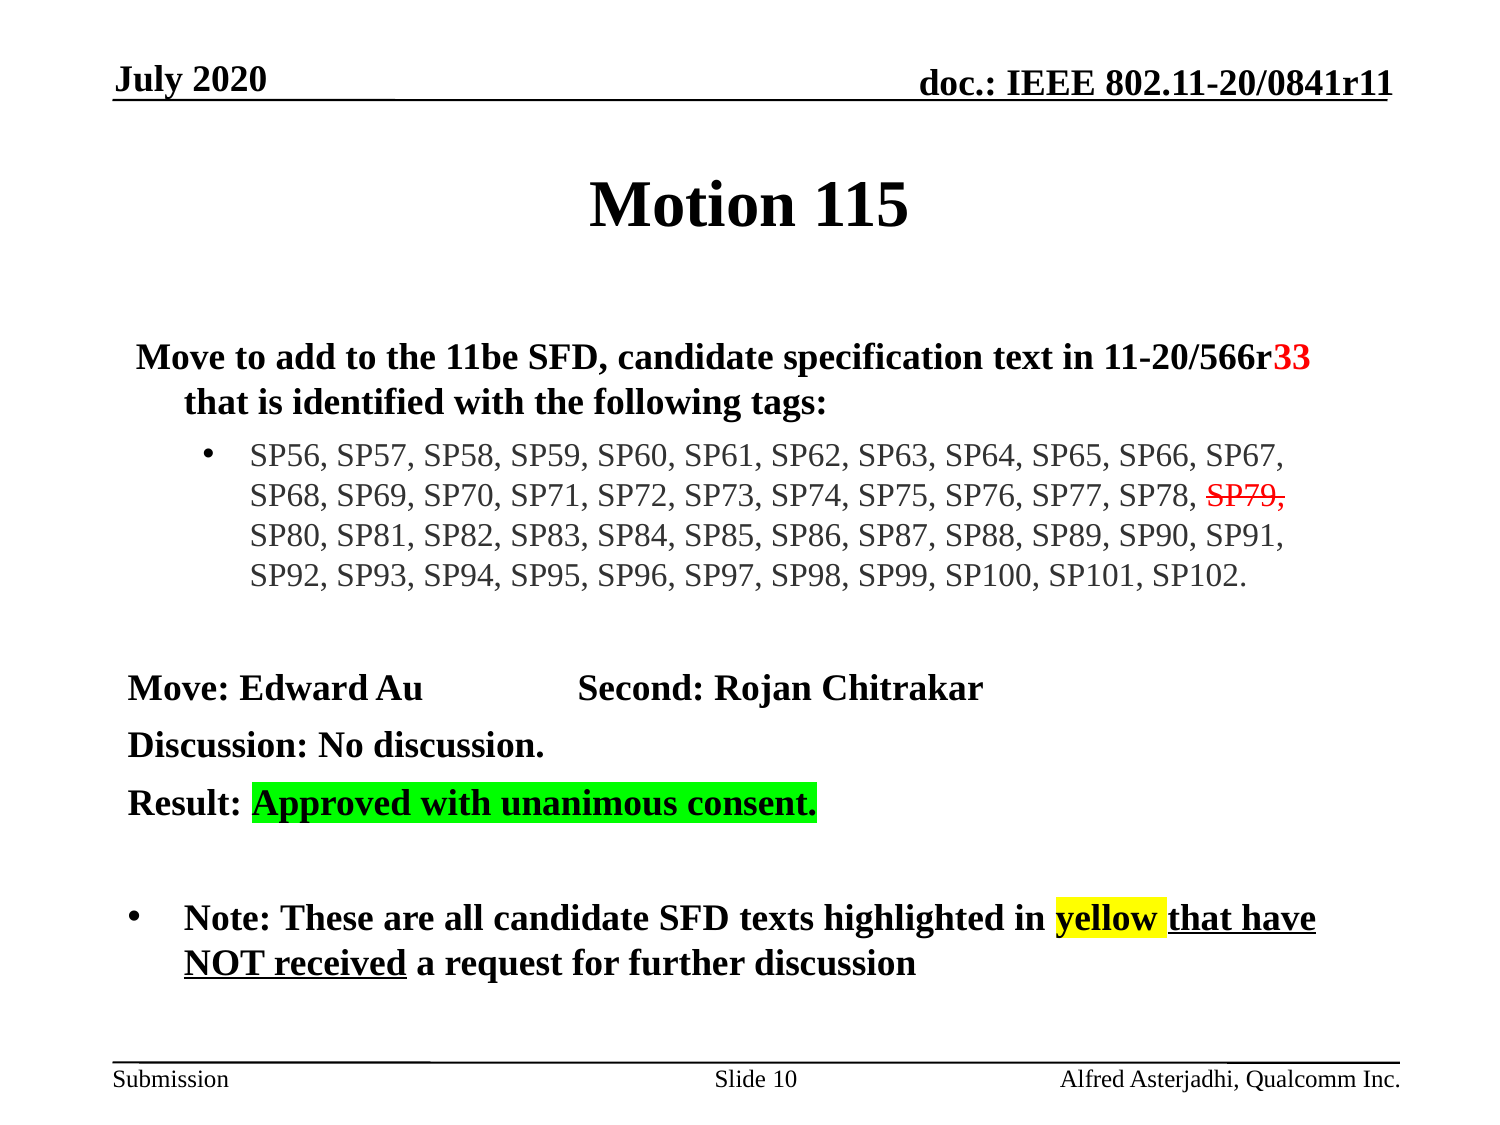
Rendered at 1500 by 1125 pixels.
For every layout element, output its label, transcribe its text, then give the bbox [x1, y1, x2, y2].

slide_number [114, 54, 423, 100]
footer Alfred Asterjadhi, Qualcomm Inc. [878, 1061, 1402, 1093]
slide_number Slide 10 [712, 1061, 800, 1123]
title Motion 115 [112, 112, 1388, 288]
list Move to add to the 11be SFD, candidate specification text in 11-20/566r33 that is identified with the following tags: SP56, SP57, SP58, SP59, SP60, SP61, SP62, SP63, SP64, SP65, SP66, SP67, SP68, SP69, SP70, SP71, SP72, SP73, SP74, SP75, SP76, SP77, SP78, SP79, SP80, SP81, SP82, SP83, SP84, SP85, SP86, SP87, SP88, SP89, SP90, SP91, SP92, SP93, SP94, SP95, SP96, SP97, SP98, SP99, SP100, SP101, SP102. Move: Edward Au Second: Rojan Chitrakar Discussion: No discussion. Result: Approved with unanimous consent. Note: These are all candidate SFD texts highlighted in yellow that have NOT received a request for further discussion [112, 324, 1388, 1000]
